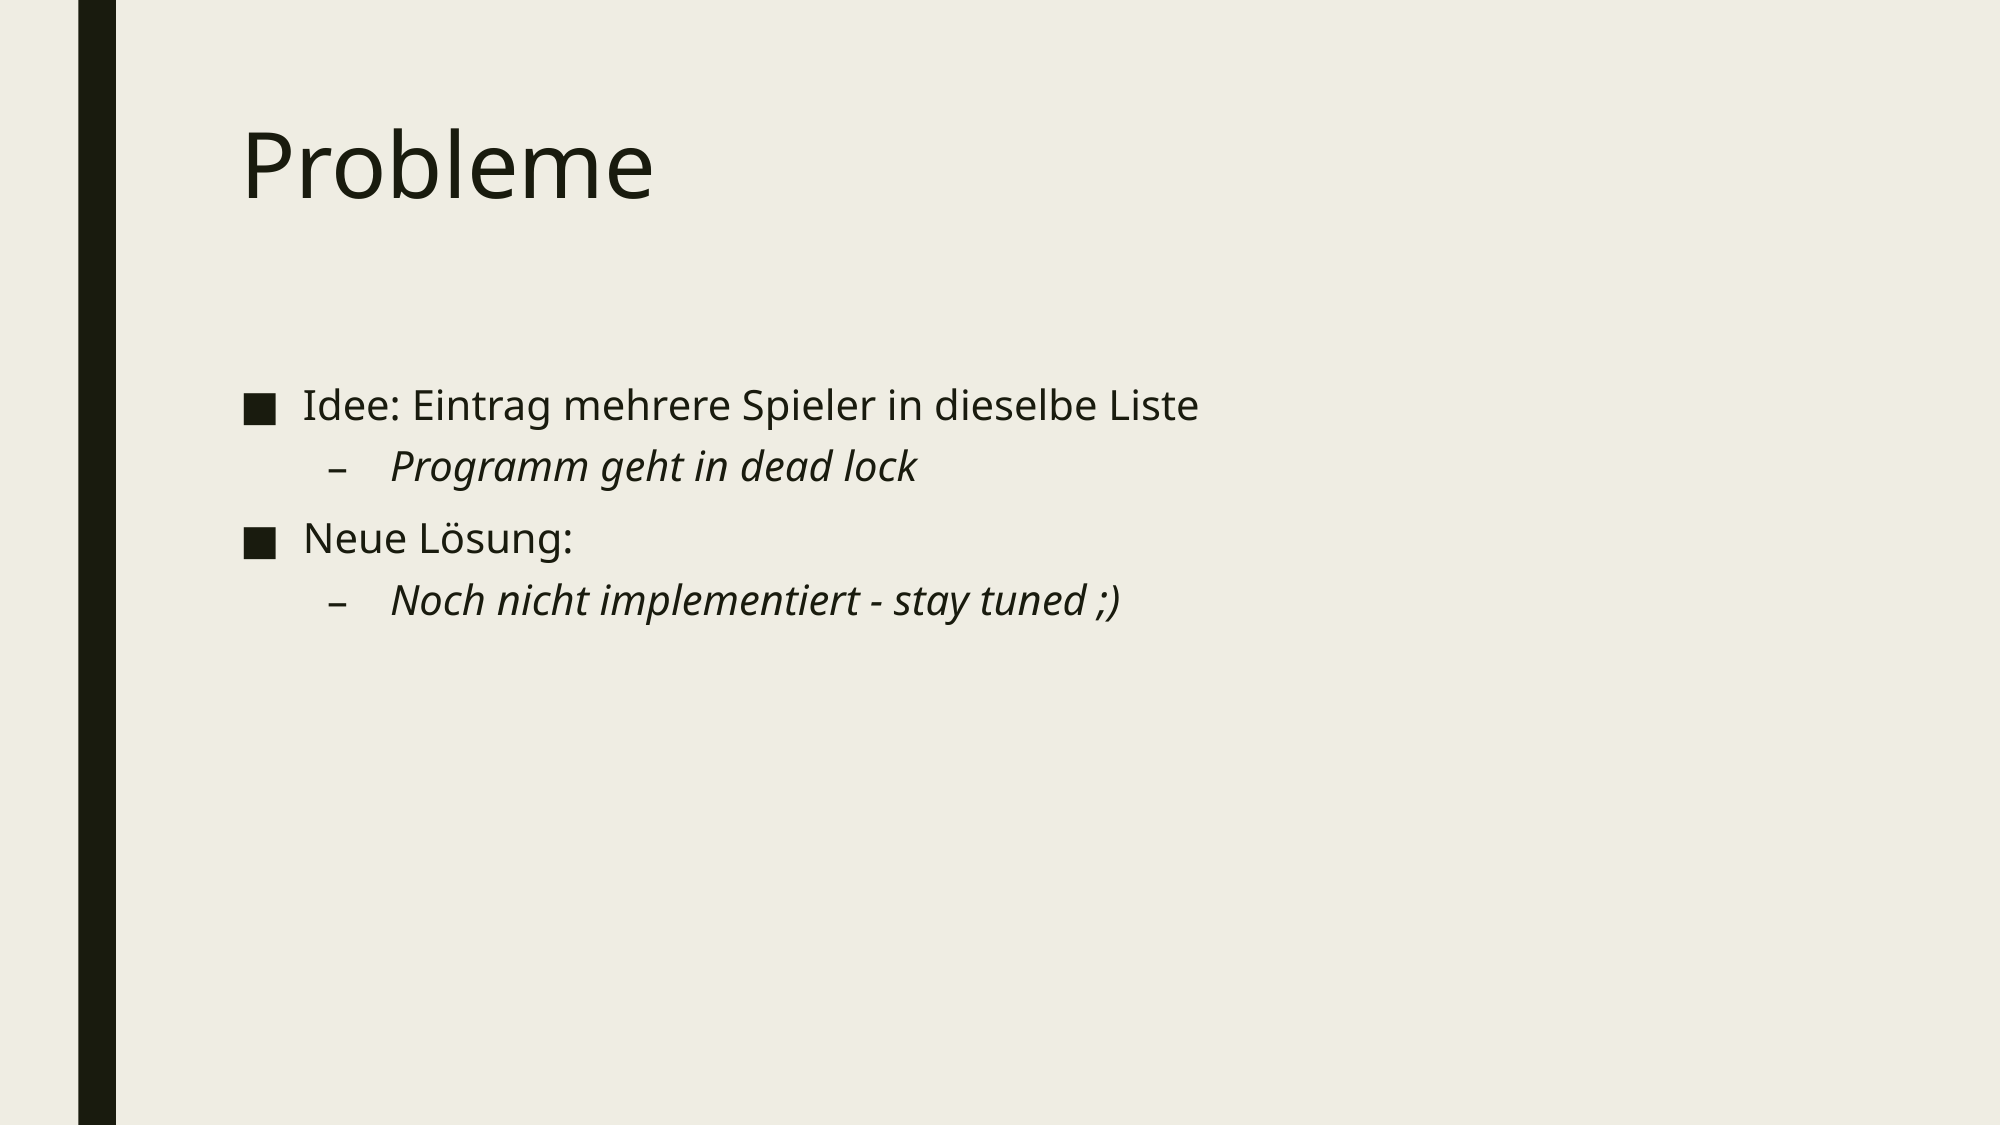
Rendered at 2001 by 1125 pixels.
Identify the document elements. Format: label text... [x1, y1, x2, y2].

title Probleme [225, 112, 1800, 357]
list Idee: Eintrag mehrere Spieler in dieselbe Liste Programm geht in dead lock Neue Lösung: Noch nicht implementiert - stay tuned ;) [225, 375, 1800, 963]
